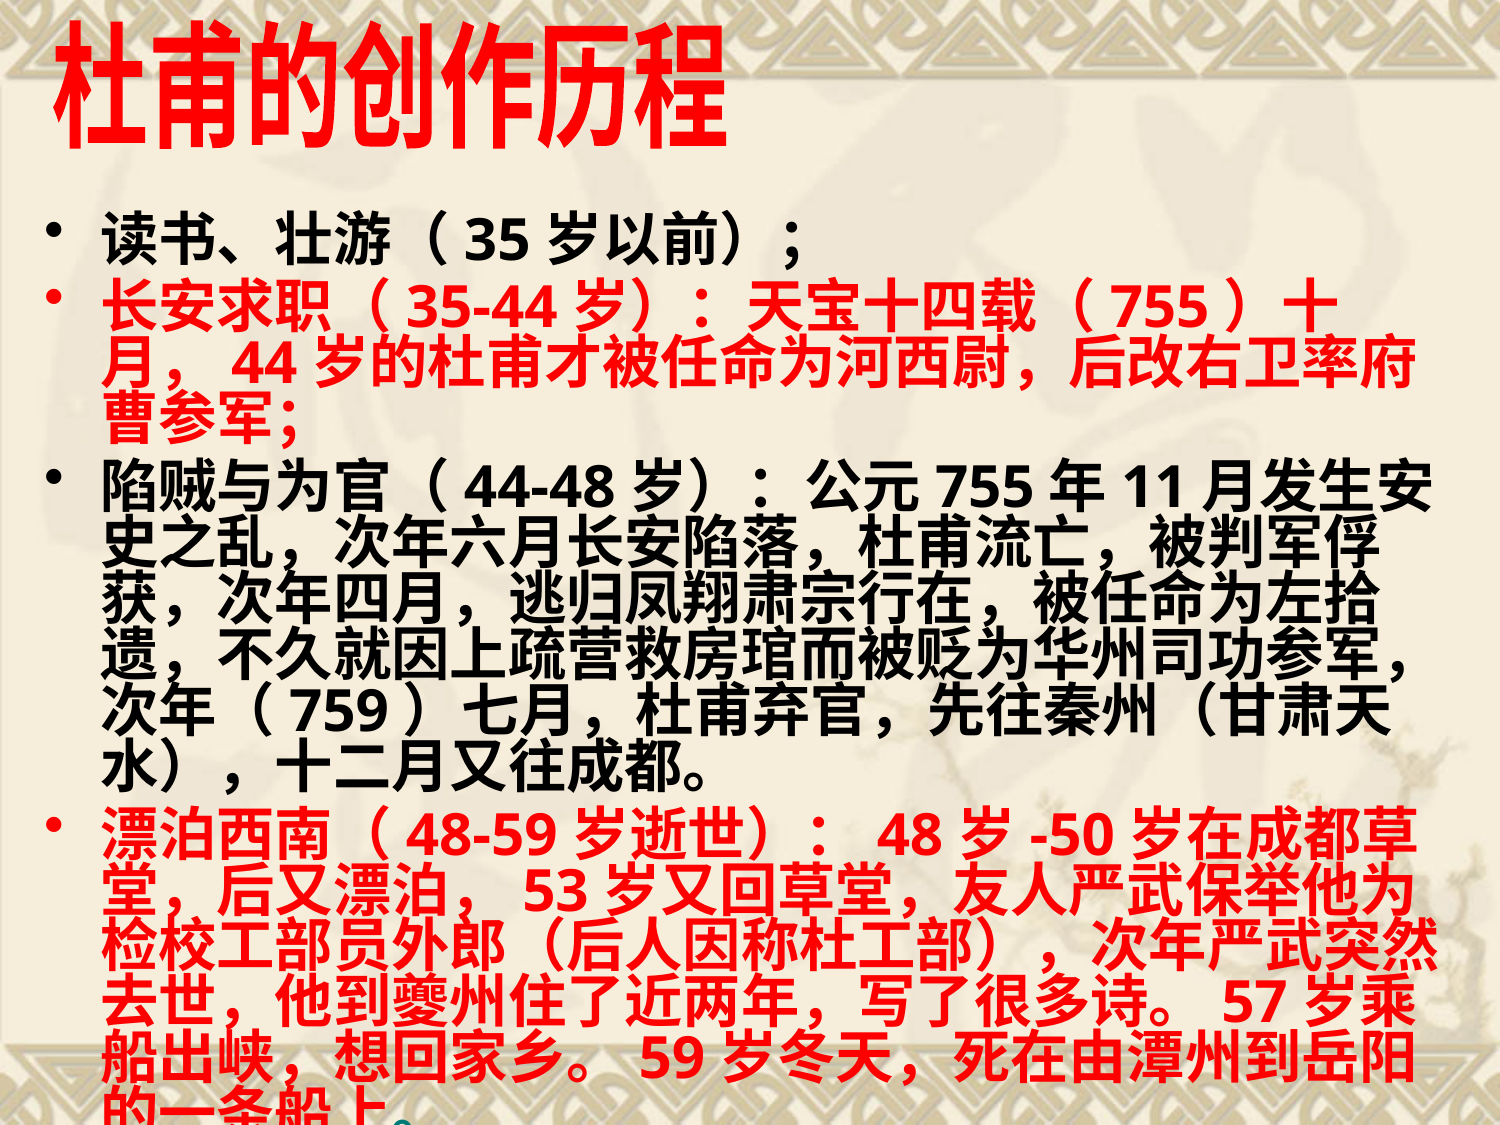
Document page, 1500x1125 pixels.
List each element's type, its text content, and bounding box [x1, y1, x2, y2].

text_box 读书、壮游（35岁以前）； 长安求职（35-44岁）：天宝十四载（755）十月，44岁的杜甫才被任命为河西尉，后改右卫率府曹参军； 陷贼与为官（44-48岁）：公元755年11月发生安史之乱，次年六月长安陷落，杜甫流亡，被判军俘获，次年四月，逃归凤翔肃宗行在，被任命为左拾遗，不久就因上疏营救房琯而被贬为华州司功参军，次年（759）七月，杜甫弃官，先往秦州（甘肃天水），十二月又往成都。 漂泊西南（48-59岁逝世）：48岁-50岁在成都草堂，后又漂泊，53岁又回草堂，友人严武保举他为检校工部员外郎（后人因称杜工部），次年严武突然去世，他到夔州住了近两年，写了很多诗。57岁乘船出峡，想回家乡。59岁冬天，死在由潭州到岳阳的一条船上。 [29, 207, 1459, 1083]
picture [0, 0, 1500, 1125]
